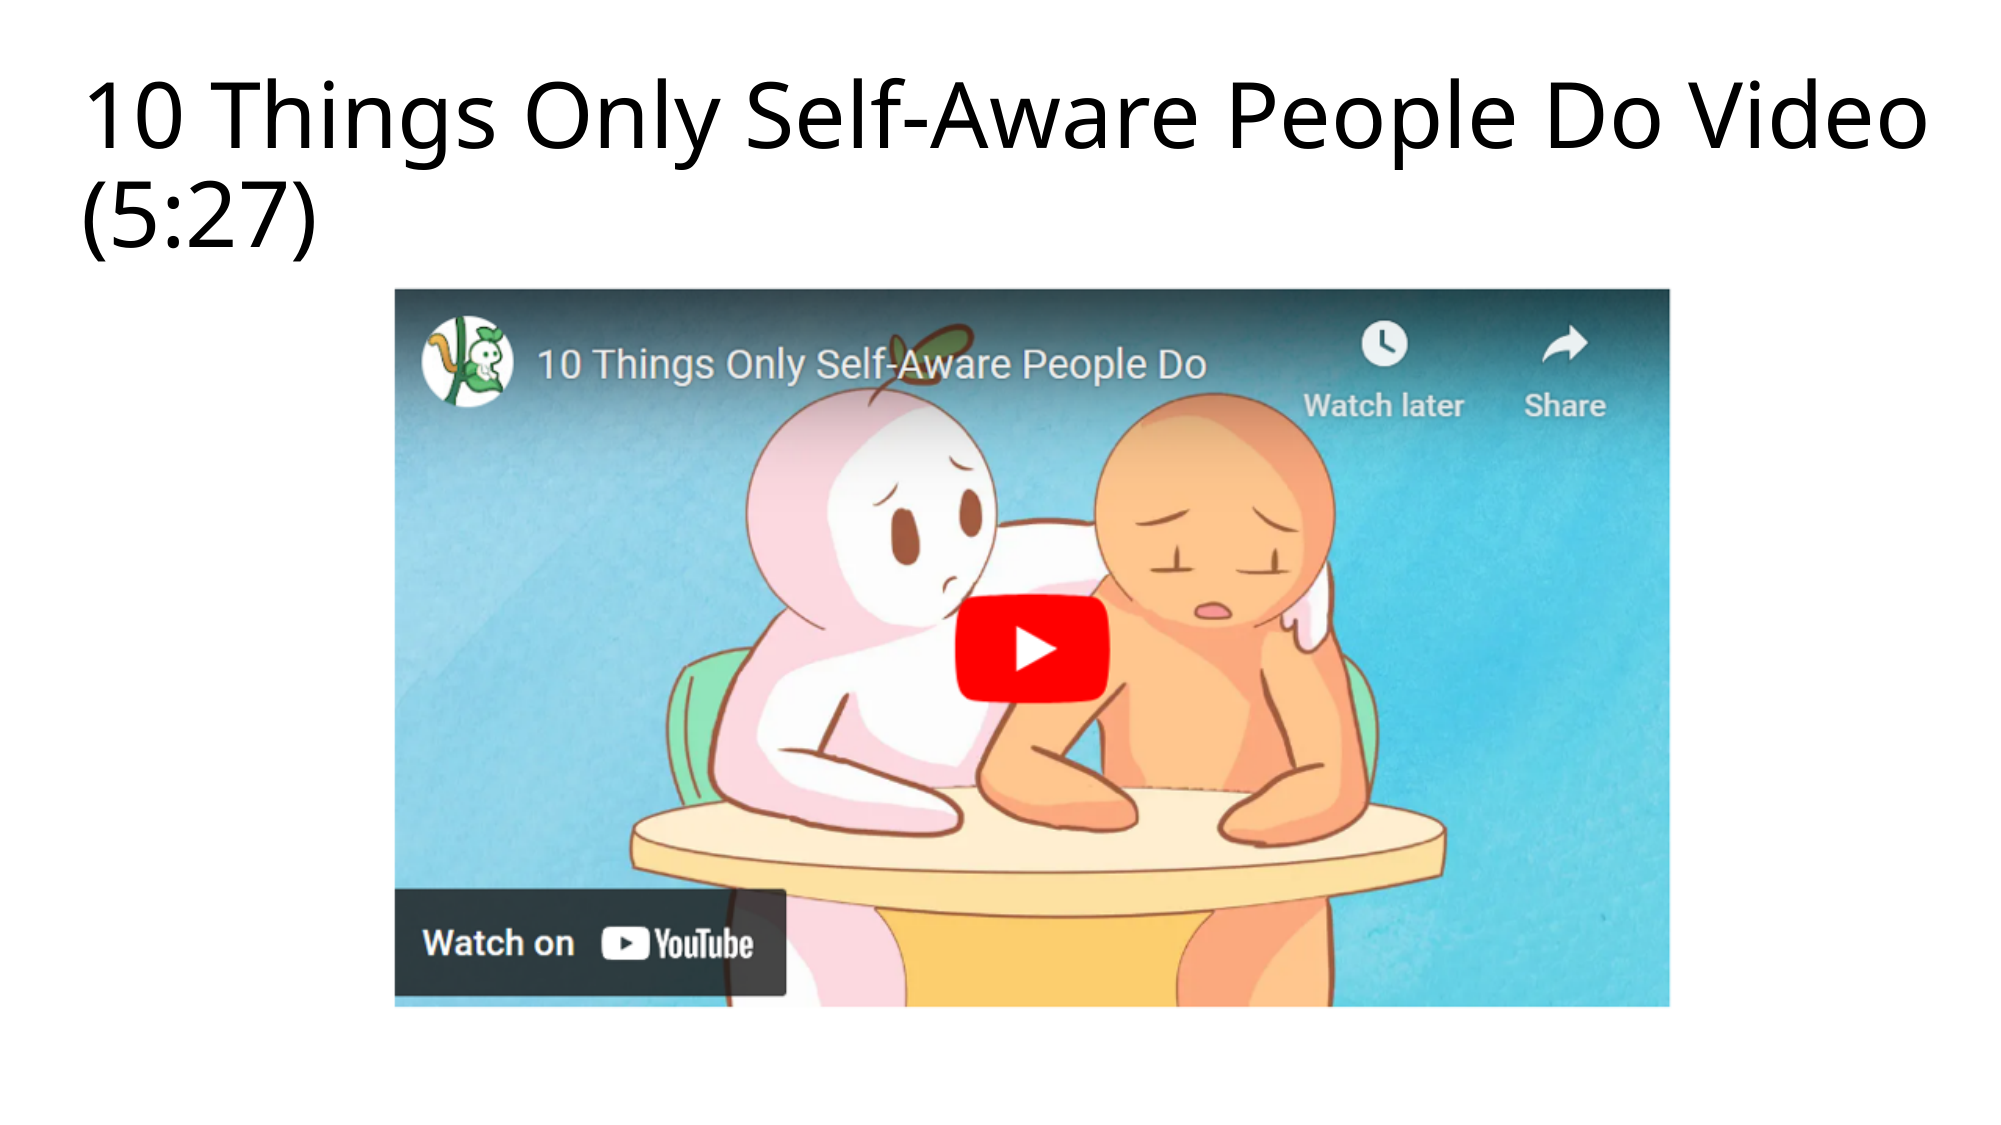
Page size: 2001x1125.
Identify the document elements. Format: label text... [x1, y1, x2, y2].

picture [345, 277, 1737, 1066]
title 10 Things Only Self-Aware People Do Video (5:27) [66, 59, 1966, 278]
